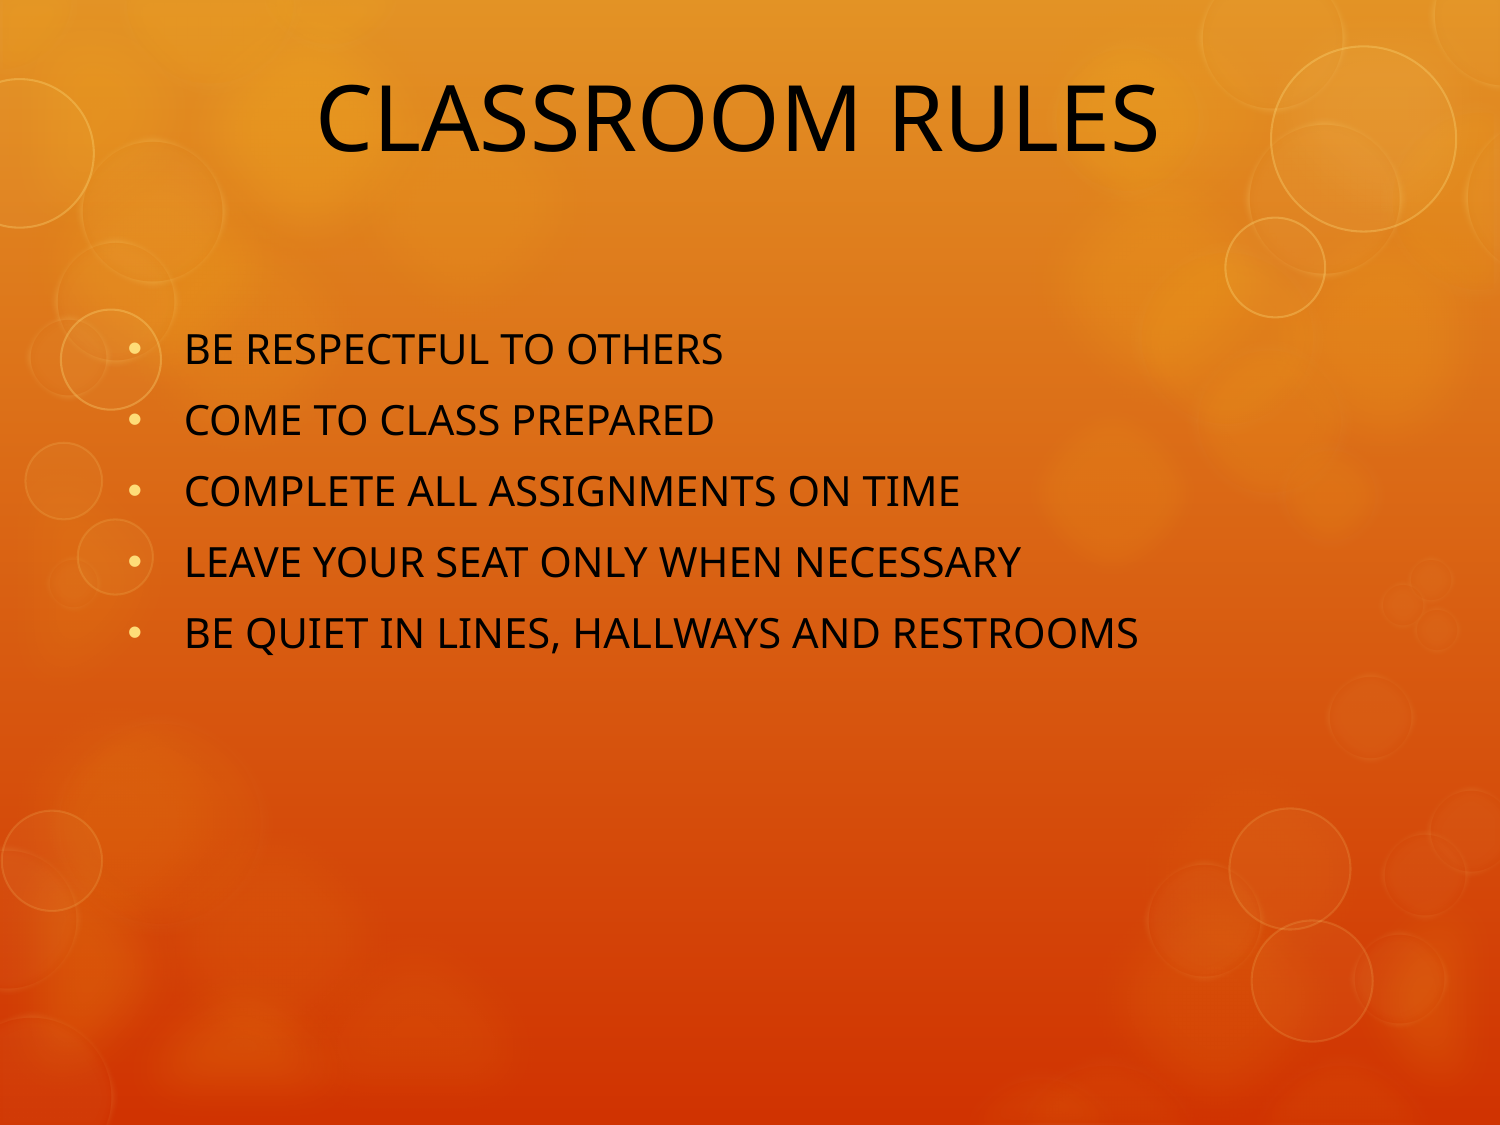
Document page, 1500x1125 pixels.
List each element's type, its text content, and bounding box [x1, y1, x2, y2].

list BE RESPECTFUL TO OTHERS COME TO CLASS PREPARED COMPLETE ALL ASSIGNMENTS ON TIME LEAVE YOUR SEAT ONLY WHEN NECESSARY BE QUIET IN LINES, HALLWAYS AND RESTROOMS [112, 262, 1450, 913]
title CLASSROOM RULES [75, 0, 1425, 230]
